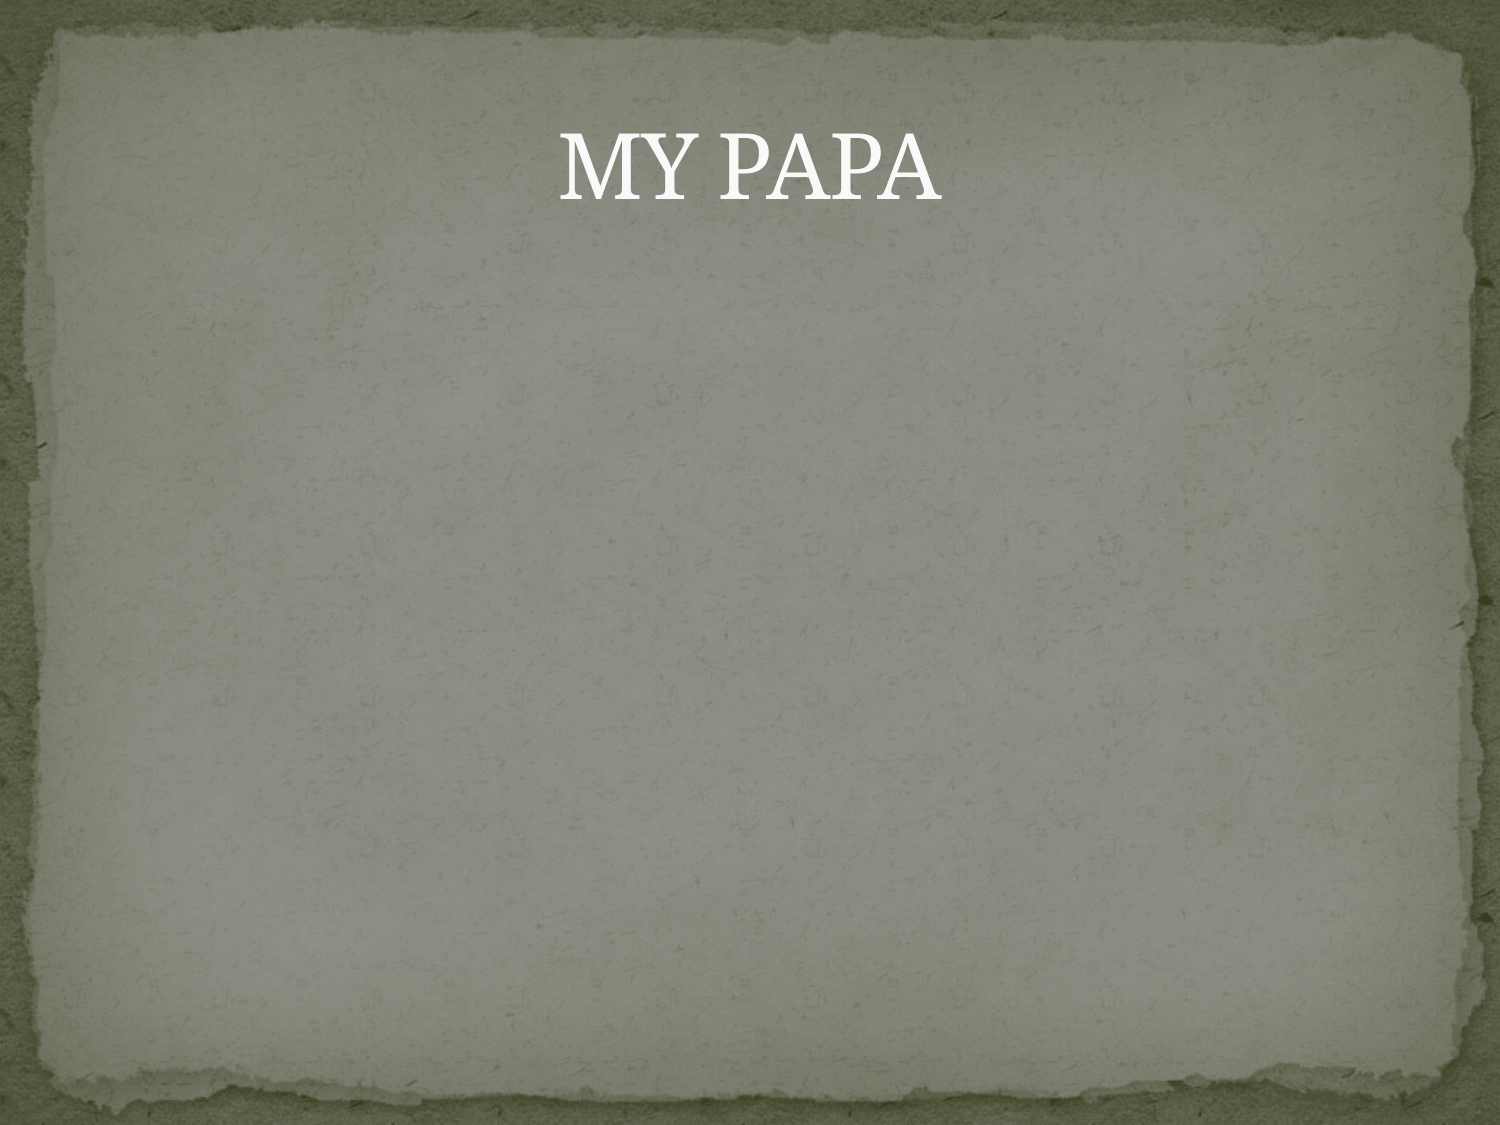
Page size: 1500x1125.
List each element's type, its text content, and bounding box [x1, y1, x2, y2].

title MY PAPA [74, 24, 1425, 225]
